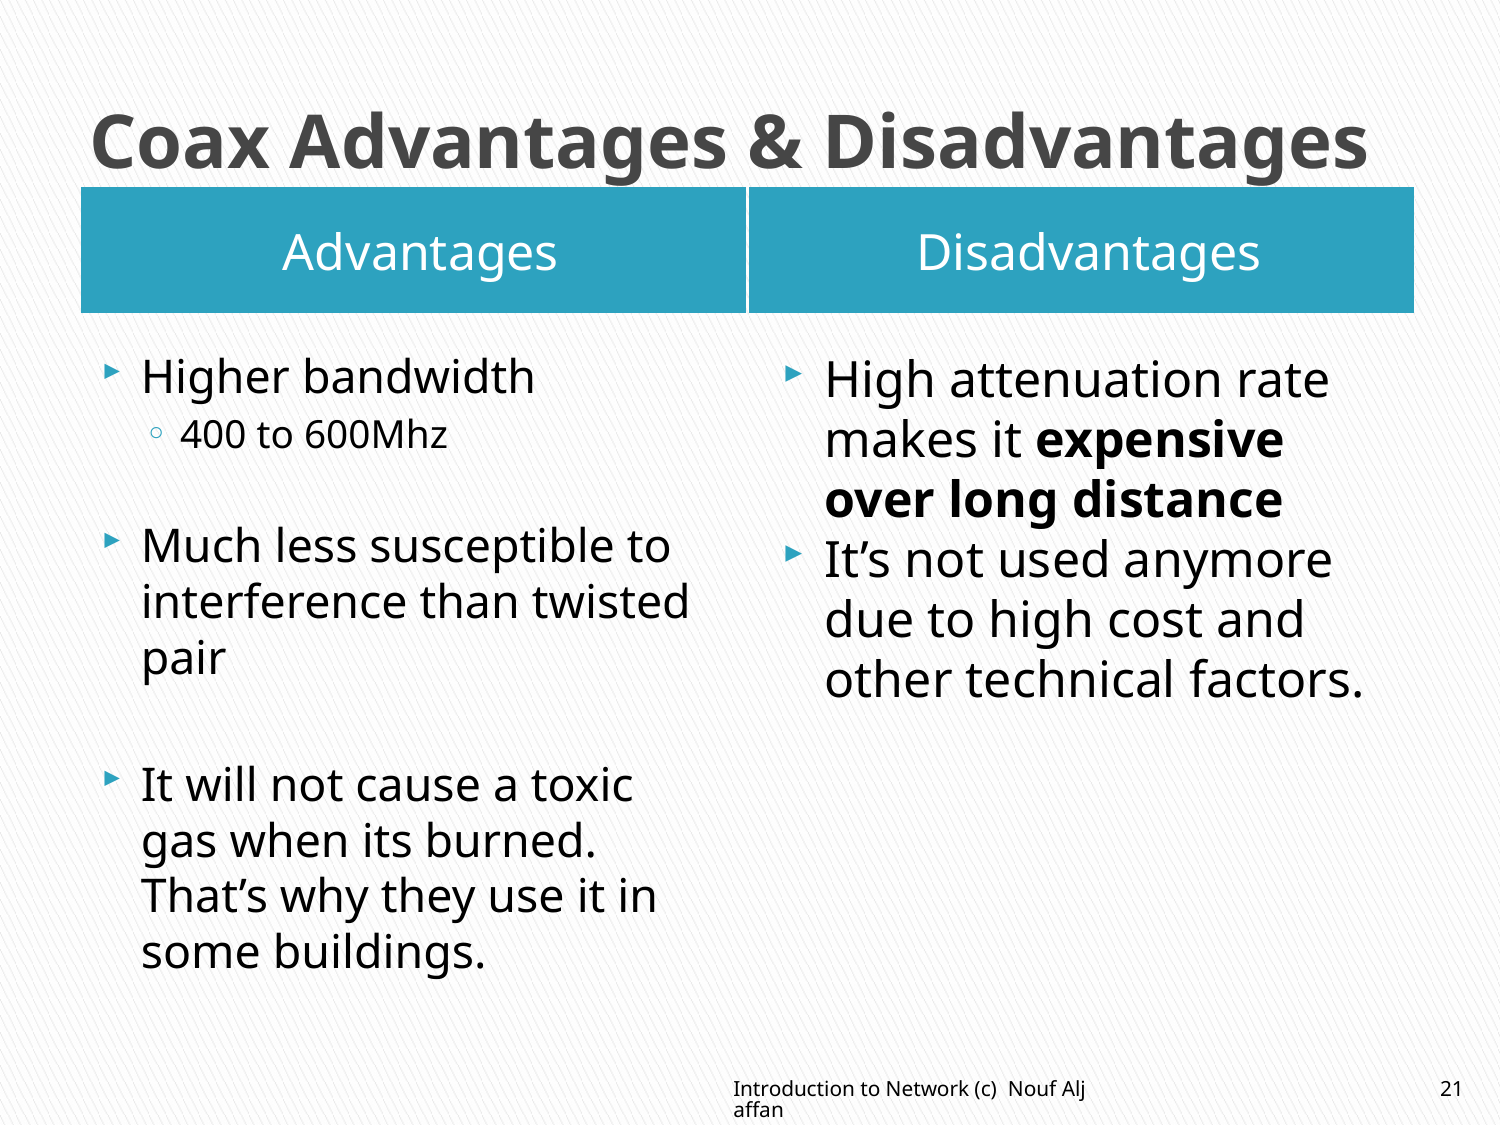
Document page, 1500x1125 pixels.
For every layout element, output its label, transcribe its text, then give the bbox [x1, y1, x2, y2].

list Disadvantages [749, 187, 1414, 313]
list High attenuation rate makes it expensive over long distance It’s not used anymore due to high cost and other technical factors. [750, 339, 1413, 987]
title Coax Advantages & Disadvantages [75, 44, 1425, 233]
slide_number 21 [1418, 1051, 1479, 1112]
list Advantages [81, 187, 746, 313]
footer Introduction to Network (c) Nouf Aljaffan [718, 1051, 1105, 1112]
list Higher bandwidth 400 to 600Mhz Much less susceptible to interference than twisted pair It will not cause a toxic gas when its burned. That’s why they use it in some buildings. [70, 339, 734, 987]
